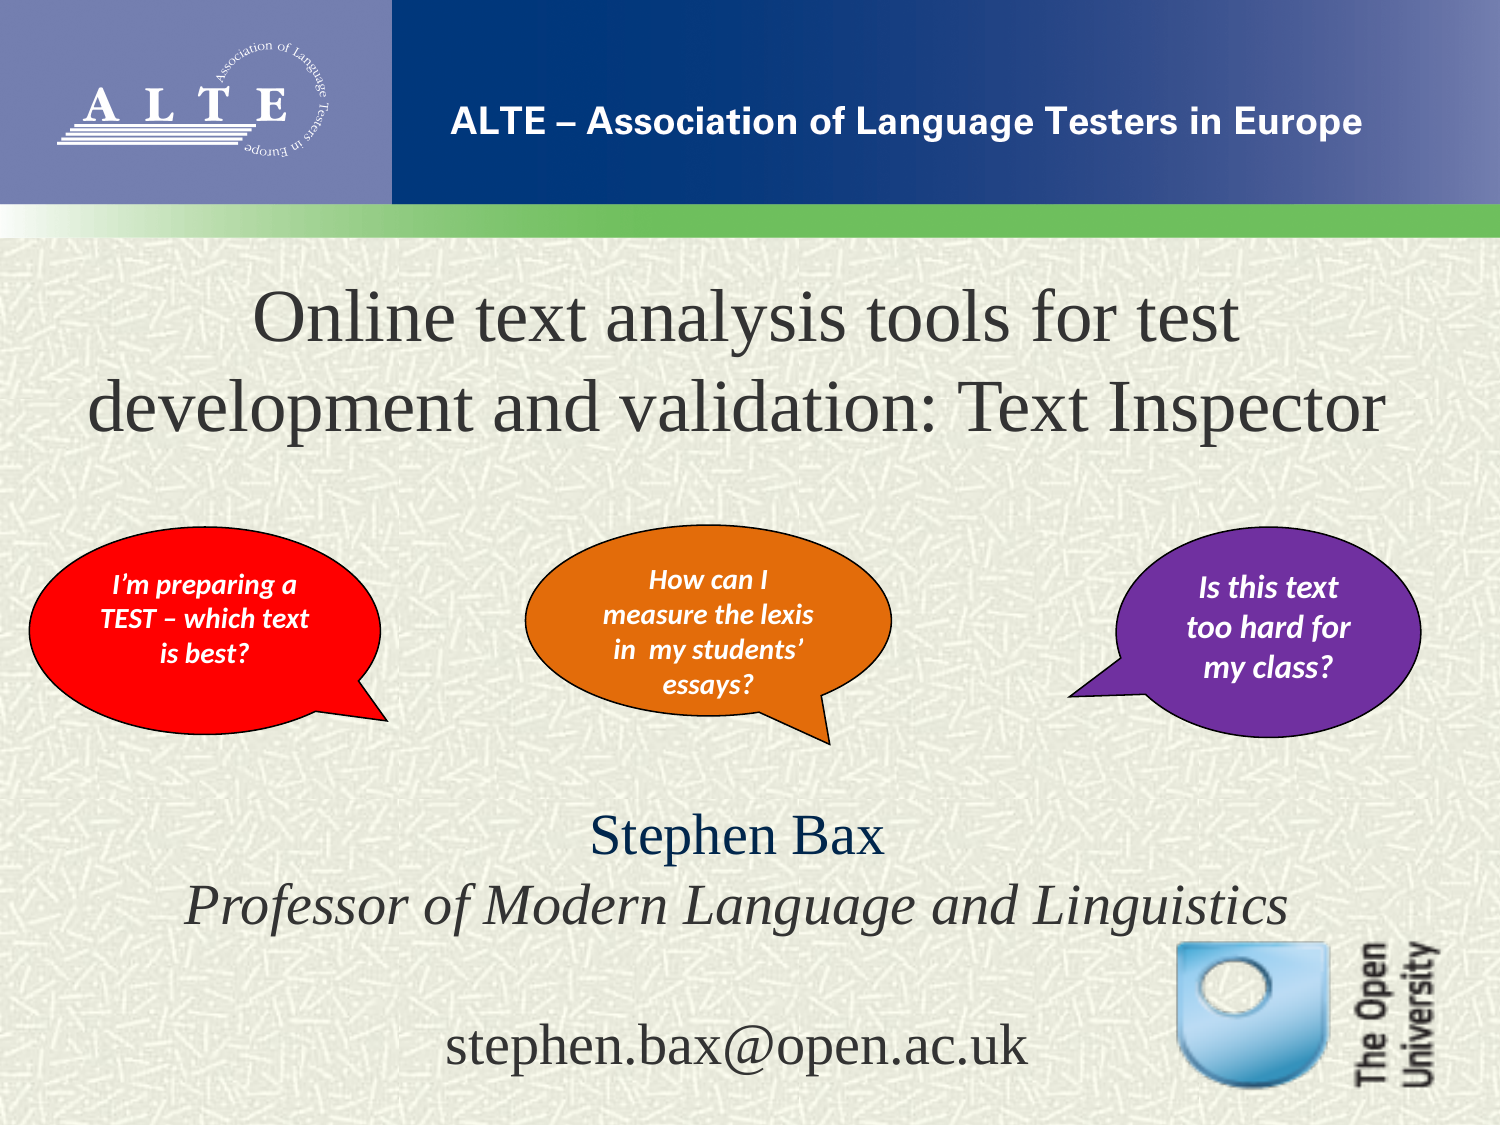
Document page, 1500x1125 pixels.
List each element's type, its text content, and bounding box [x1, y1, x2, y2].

text_box I’m preparing a TEST – which text is best? [29, 527, 388, 735]
picture [0, 0, 1500, 1125]
title Online text analysis tools for test development and validation: Text Inspector Stephen Bax Professor of Modern Language and Linguistics stephen.bax@open.ac.uk [37, 829, 1438, 1125]
text_box How can I measure the lexis in my students’ essays? [525, 525, 892, 745]
text_box Is this text too hard for my class? [1069, 527, 1421, 738]
